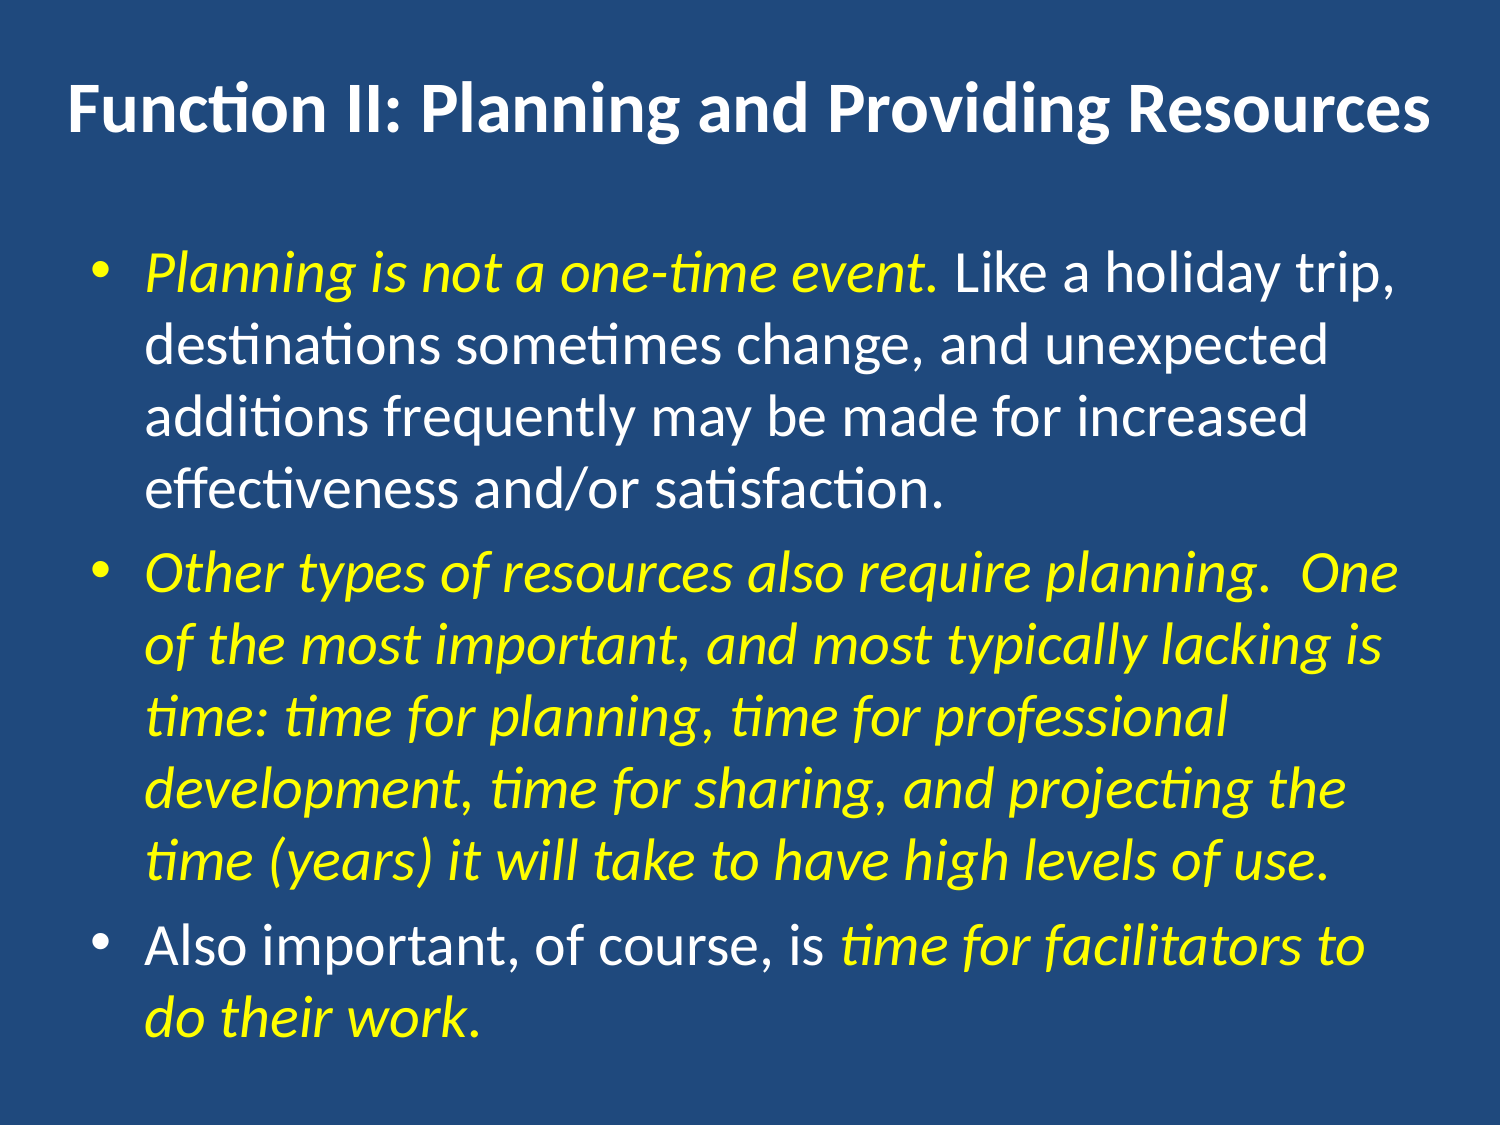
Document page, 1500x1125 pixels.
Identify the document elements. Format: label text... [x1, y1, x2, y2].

list Planning is not a one-time event. Like a holiday trip, destinations sometimes change, and unexpected additions frequently may be made for increased effectiveness and/or satisfaction. Other types of resources also require planning. One of the most important, and most typically lacking is time: time for planning, time for professional development, time for sharing, and projecting the time (years) it will take to have high levels of use. Also important, of course, is time for facilitators to do their work. [75, 224, 1425, 1088]
title Function II: Planning and Providing Resources [24, 45, 1475, 163]
